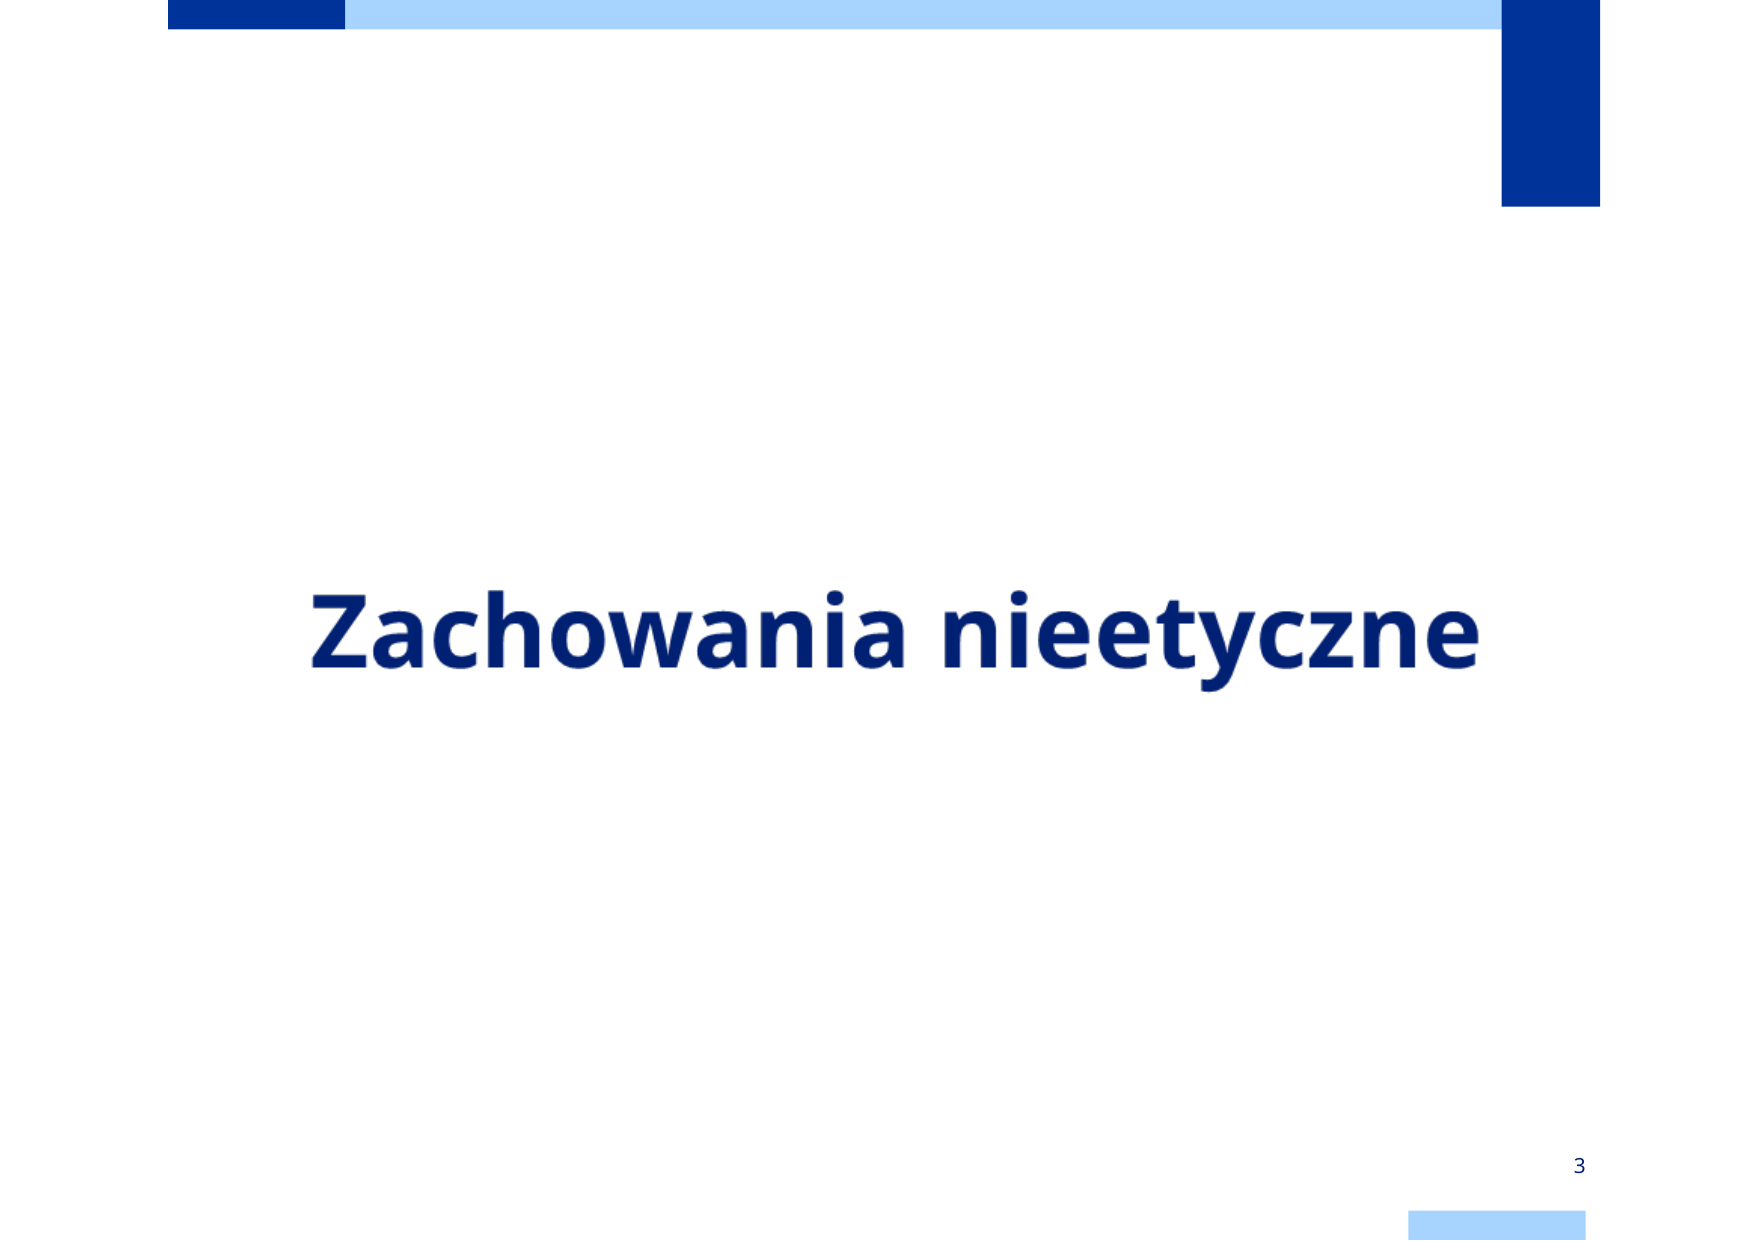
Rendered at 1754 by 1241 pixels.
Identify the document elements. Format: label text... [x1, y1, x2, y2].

picture [250, 542, 1566, 754]
slide_number 3 [1408, 1151, 1586, 1182]
